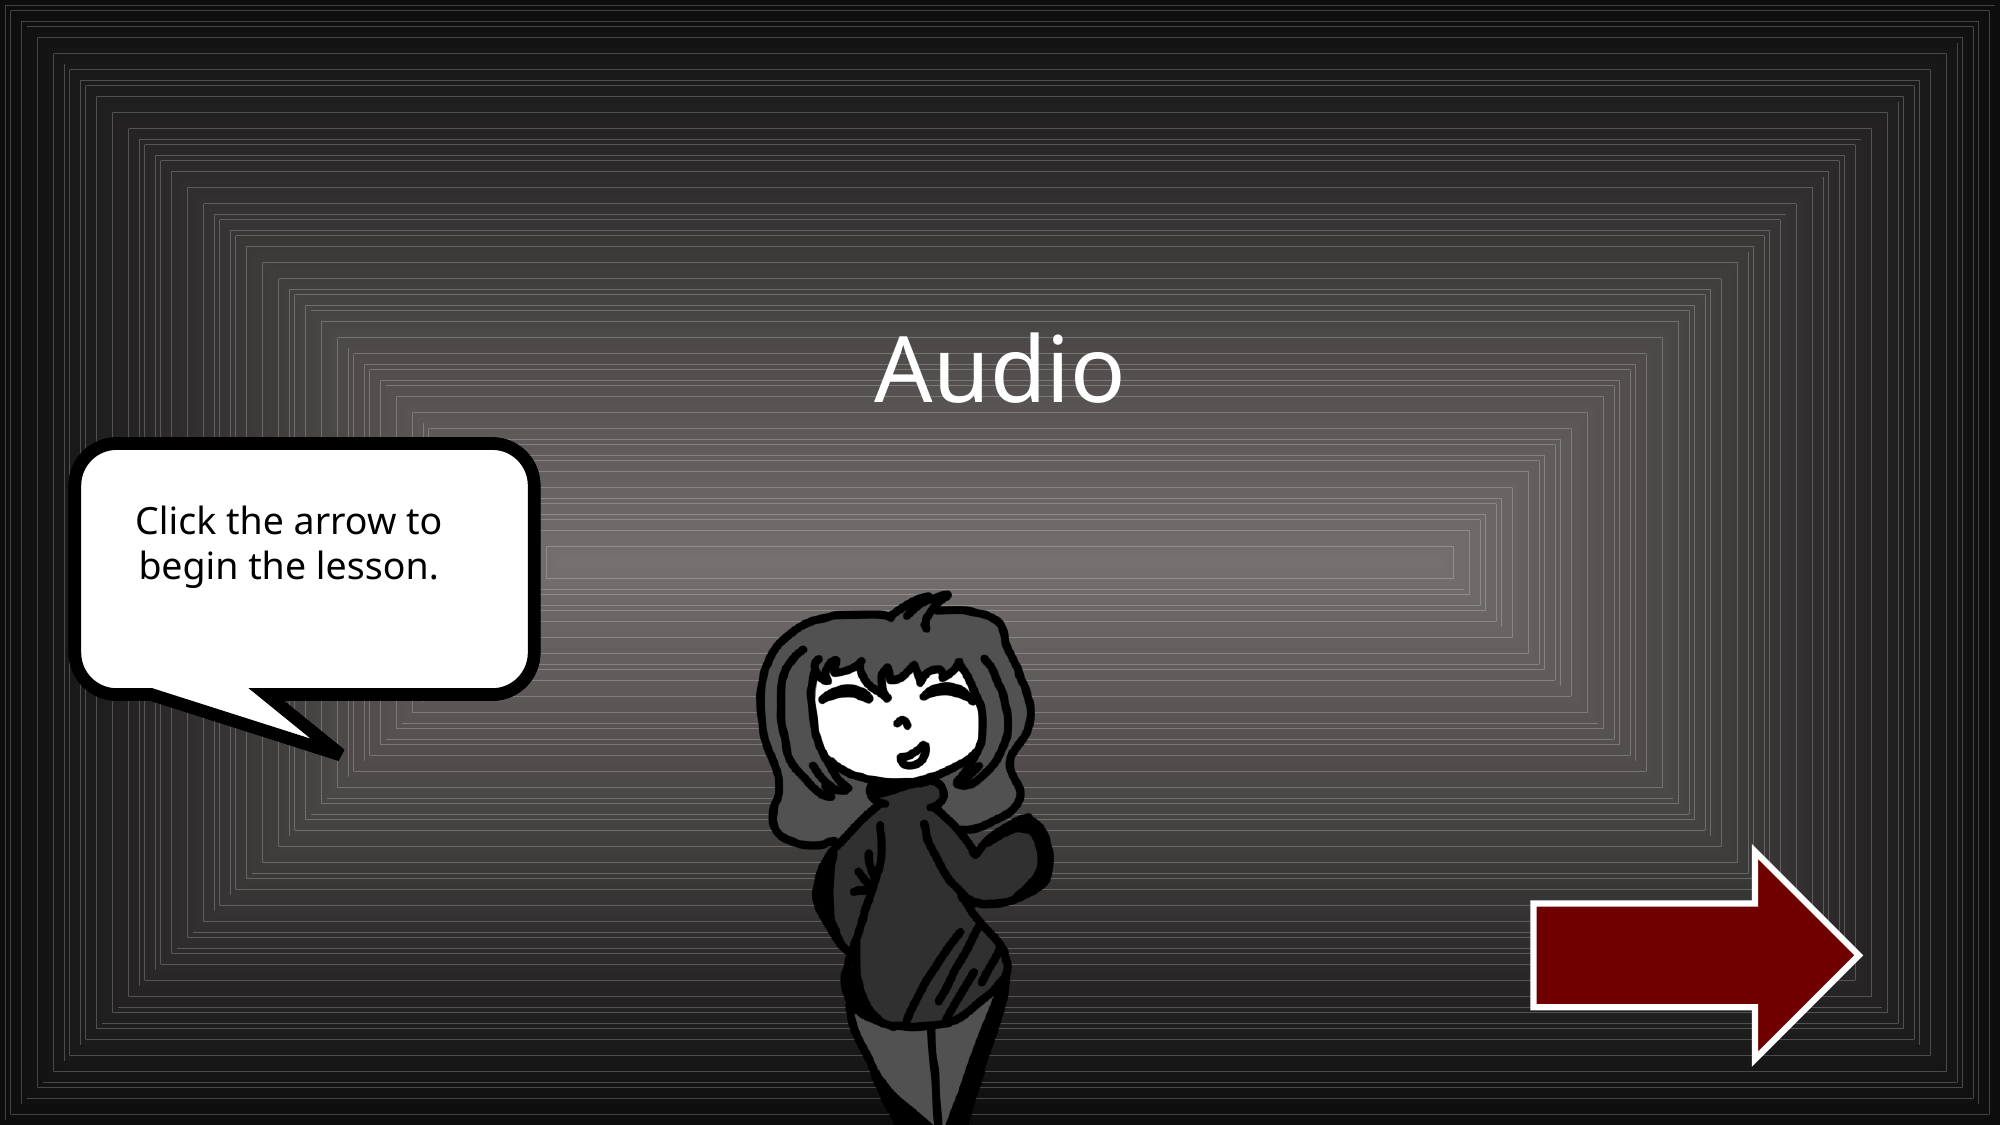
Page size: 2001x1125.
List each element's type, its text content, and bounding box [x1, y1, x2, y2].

picture [723, 539, 1090, 1125]
text_box [1532, 849, 1861, 1062]
title Audio [137, 263, 1863, 482]
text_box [74, 443, 535, 755]
